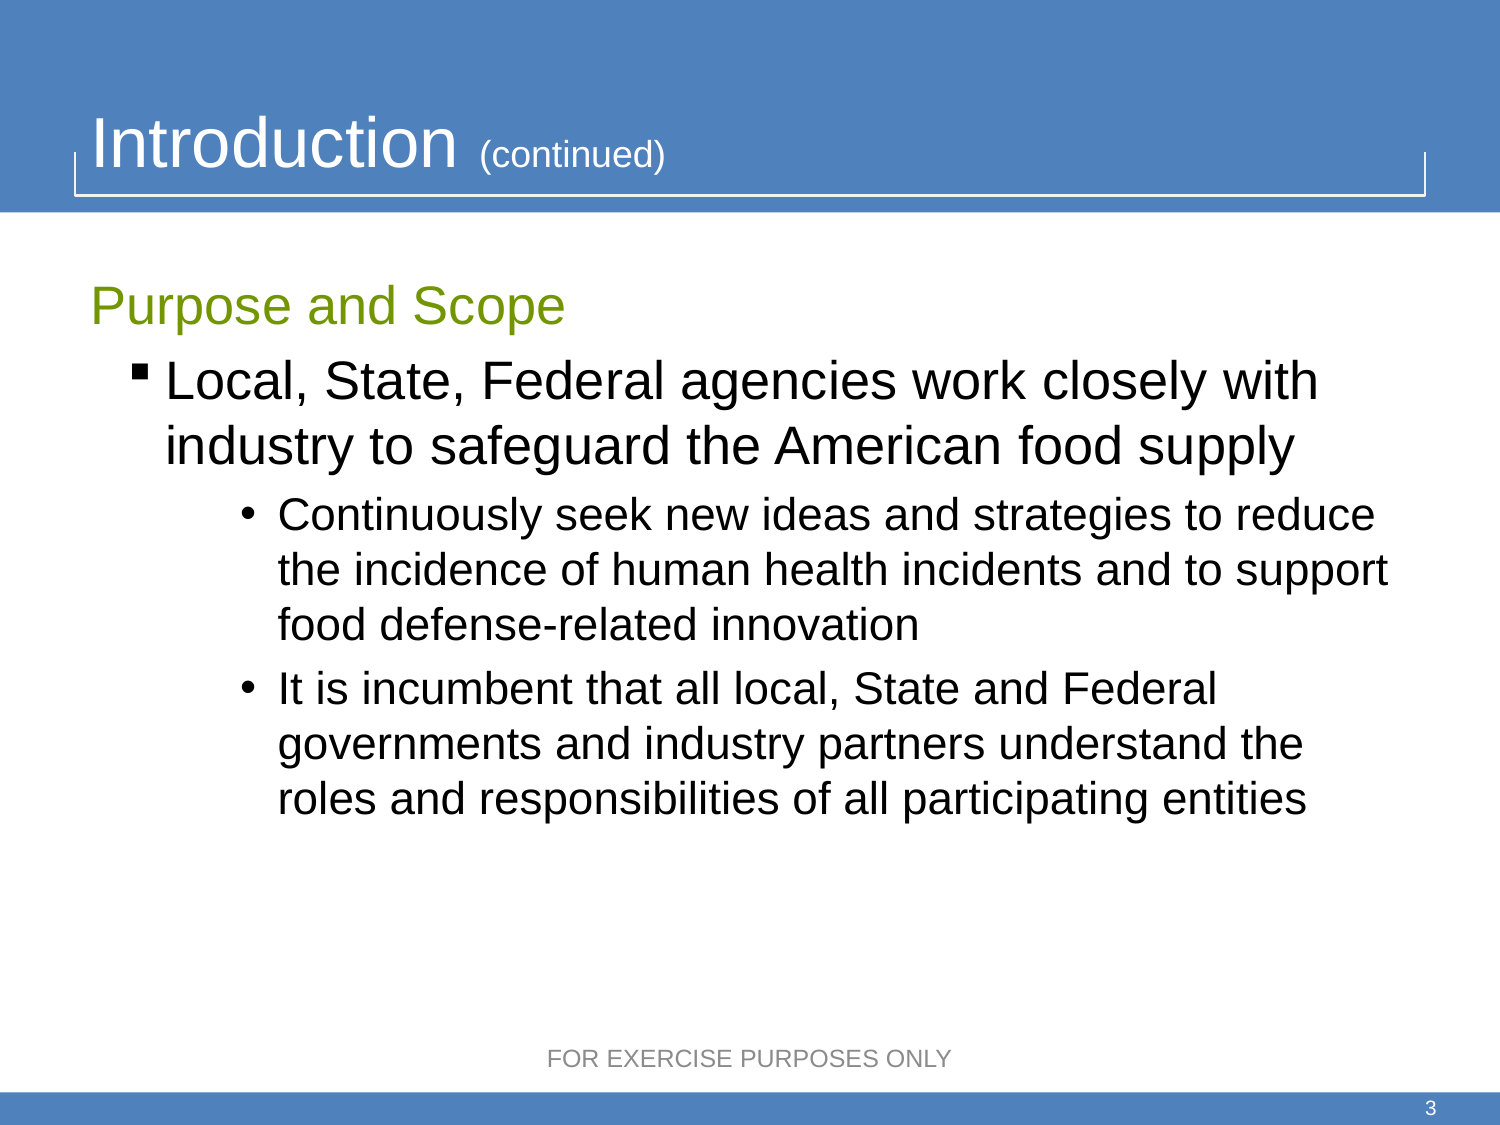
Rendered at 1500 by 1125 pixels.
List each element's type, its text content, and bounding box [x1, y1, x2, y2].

footer FOR EXERCISE PURPOSES ONLY [512, 1042, 988, 1103]
title Introduction (continued) [74, 44, 1426, 233]
list Purpose and Scope Local, State, Federal agencies work closely with industry to safeguard the American food supply Continuously seek new ideas and strategies to reduce the incidence of human health incidents and to support food defense-related innovation It is incumbent that all local, State and Federal governments and industry partners understand the roles and responsibilities of all participating entities [74, 262, 1426, 1006]
